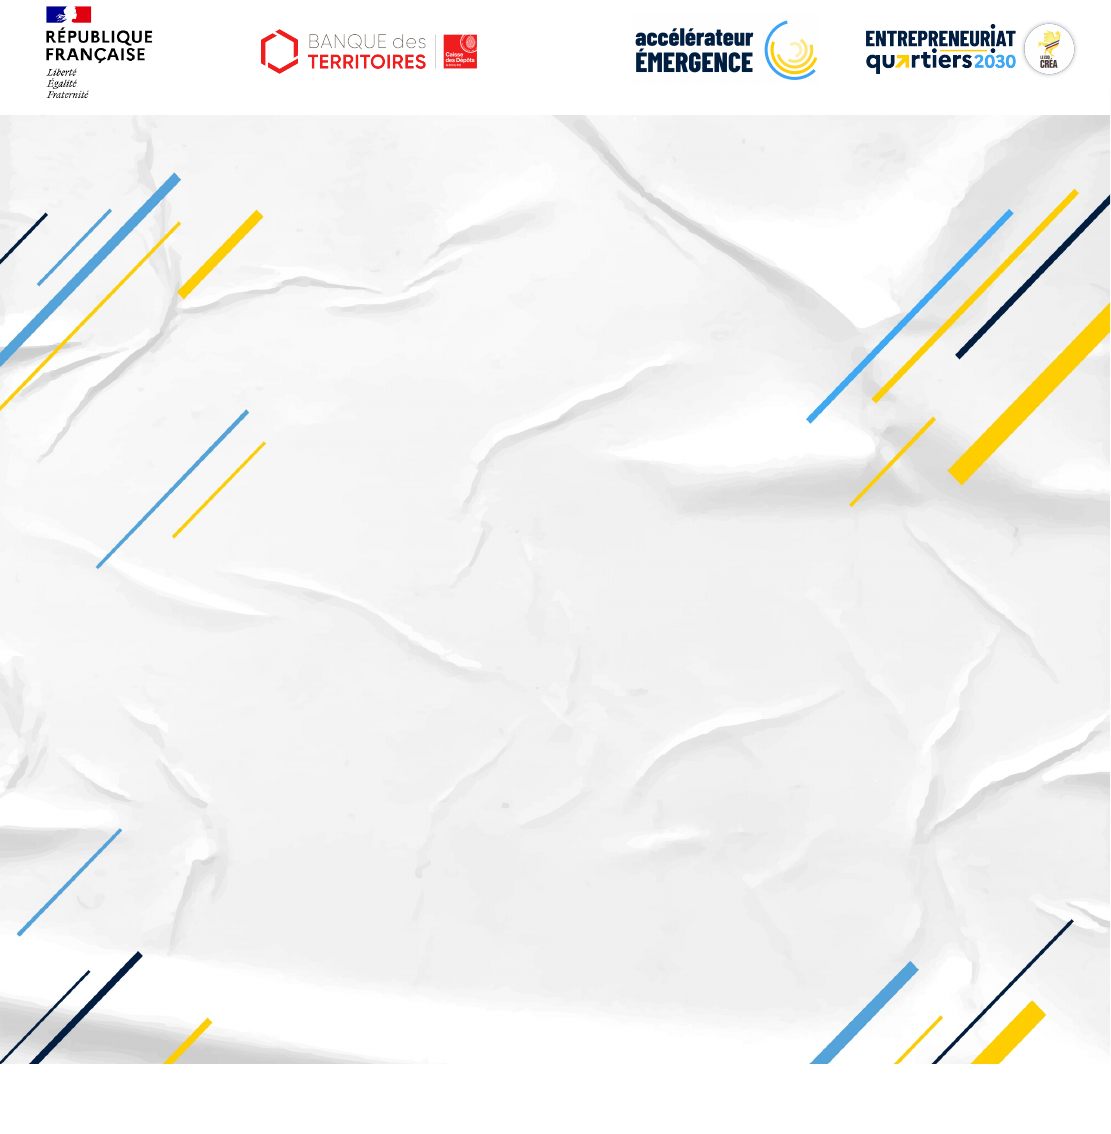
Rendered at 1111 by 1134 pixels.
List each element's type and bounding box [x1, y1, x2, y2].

picture [30, 0, 168, 114]
picture [0, 115, 1111, 1064]
picture [866, 17, 1081, 81]
picture [261, 29, 477, 74]
picture [632, 13, 820, 86]
